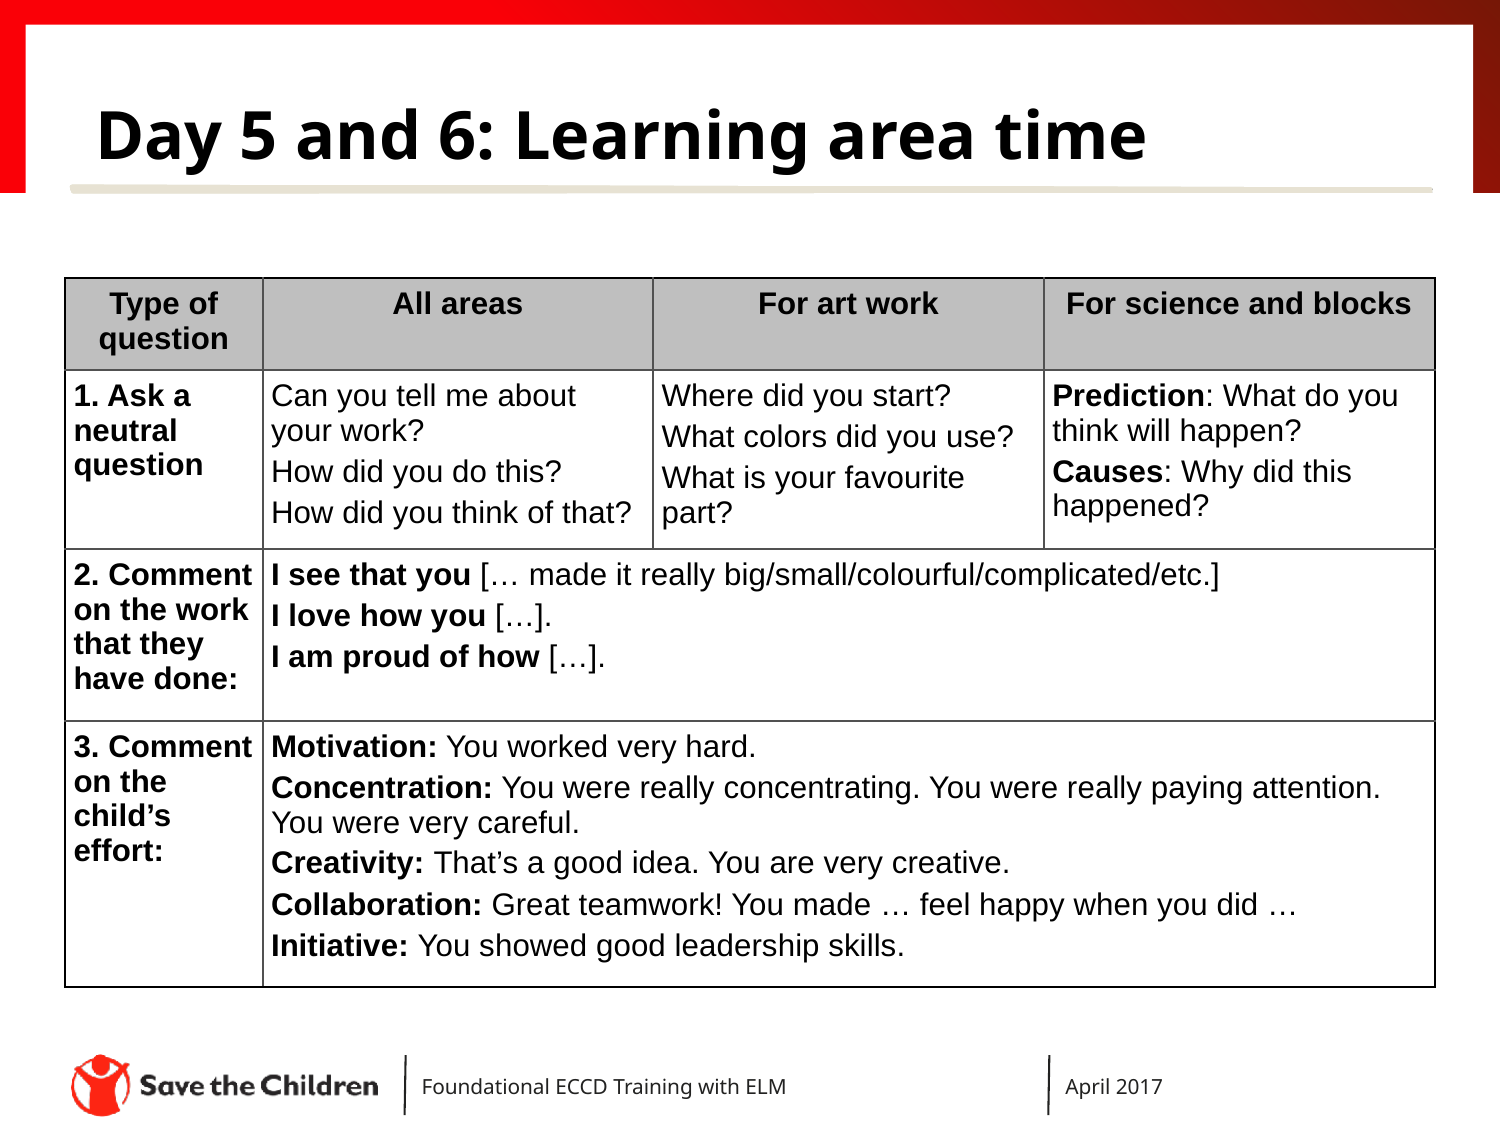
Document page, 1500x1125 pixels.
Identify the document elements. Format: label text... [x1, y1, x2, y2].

table_cell 1. Ask a neutral question [66, 371, 262, 548]
picture [71, 1054, 378, 1117]
table_header For science and blocks [1045, 279, 1434, 369]
table_cell Where did you start? What colors did you use? What is your favourite part? [654, 371, 1043, 548]
text_box Foundational ECCD Training with ELM [414, 1066, 1042, 1107]
text_box April 2017 [1057, 1066, 1398, 1107]
table_cell Motivation: You worked very hard. Concentration: You were really concentrating. You were really paying attention. You were very careful. Creativity: That’s a good idea. You are very creative. Collaboration: Great teamwork! You made … feel happy when you did … Initiative: You showed good leadership skills. [264, 722, 1434, 986]
table_header Type of question [66, 279, 262, 369]
picture [69, 184, 1433, 194]
title Day 5 and 6: Learning area time [86, 45, 1414, 182]
table_cell 3. Comment on the child’s effort: [66, 722, 262, 986]
table_header All areas [264, 279, 652, 369]
table_cell Can you tell me about your work? How did you do this? How did you think of that? [264, 371, 652, 548]
table_header For art work [654, 279, 1043, 369]
table_cell Prediction: What do you think will happen? Causes: Why did this happened? [1045, 371, 1434, 548]
table_cell 2. Comment on the work that they have done: [66, 550, 262, 720]
table_cell I see that you [… made it really big/small/colourful/complicated/etc.] I love how you […]. I am proud of how […]. [264, 550, 1434, 720]
